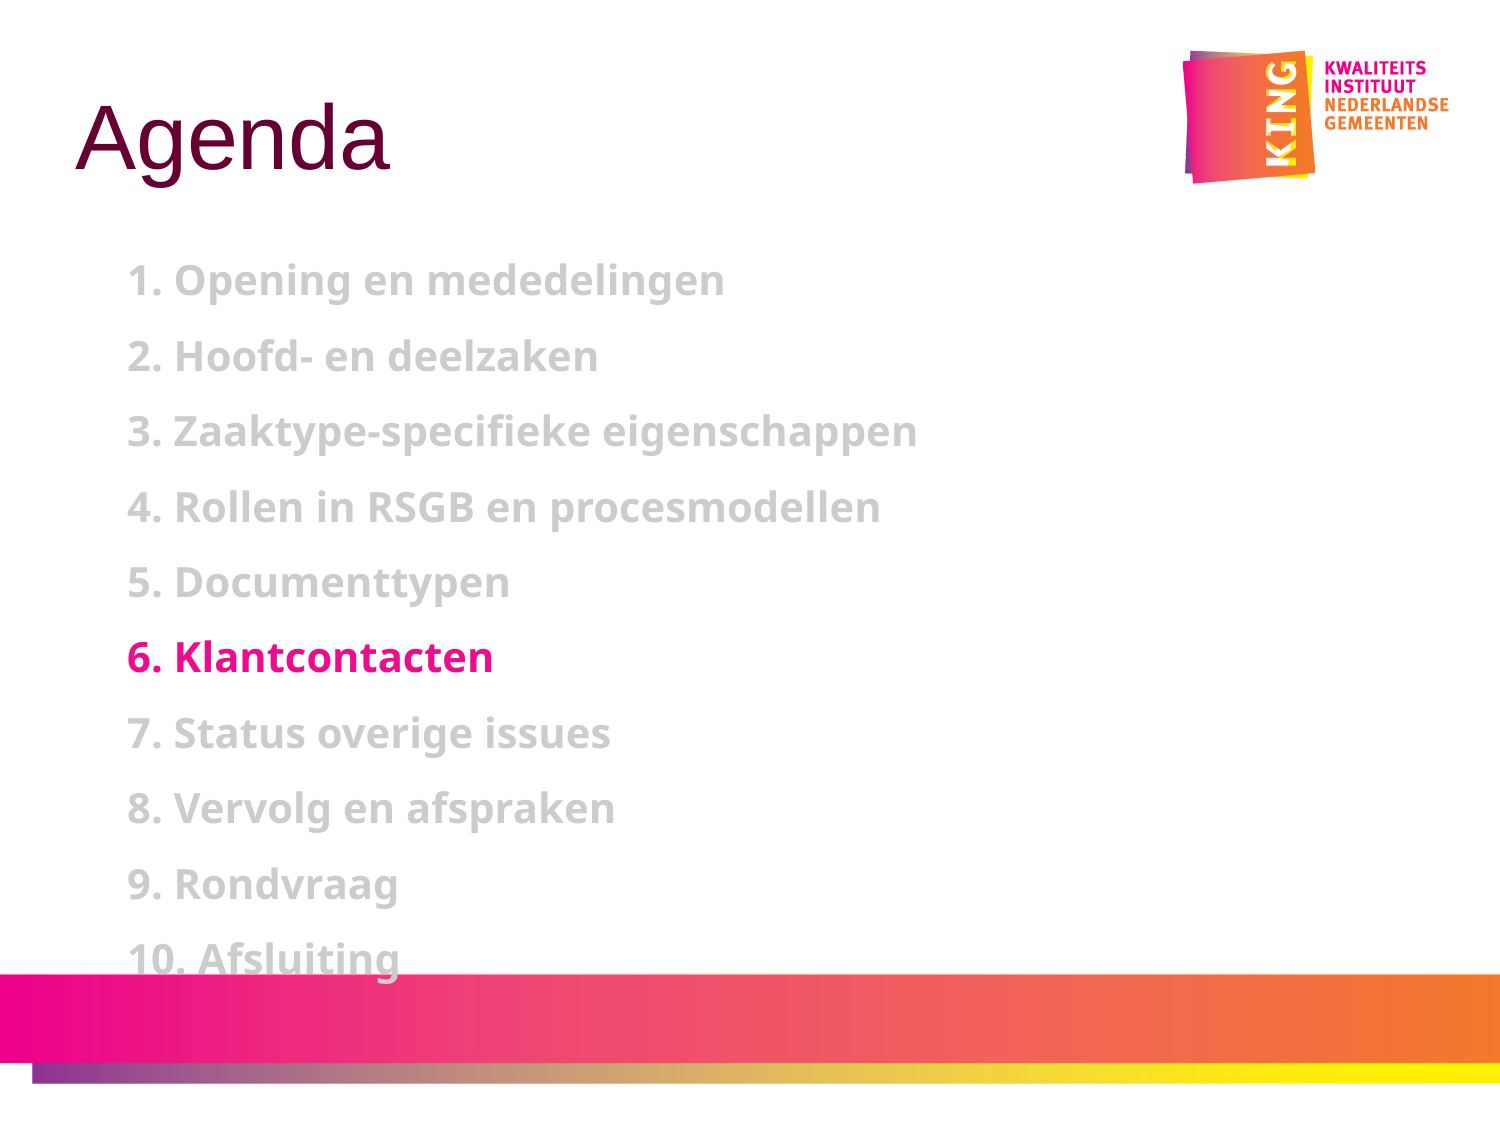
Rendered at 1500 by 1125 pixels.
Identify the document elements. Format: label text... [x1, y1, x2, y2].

title Agenda [74, 44, 1425, 233]
picture [0, 0, 1500, 1125]
list 1. Opening en mededelingen 2. Hoofd- en deelzaken 3. Zaaktype-specifieke eigenschappen 4. Rollen in RSGB en procesmodellen 5. Documenttypen 6. Klantcontacten 7. Status overige issues 8. Vervolg en afspraken 9. Rondvraag 10. Afsluiting [111, 245, 1500, 989]
